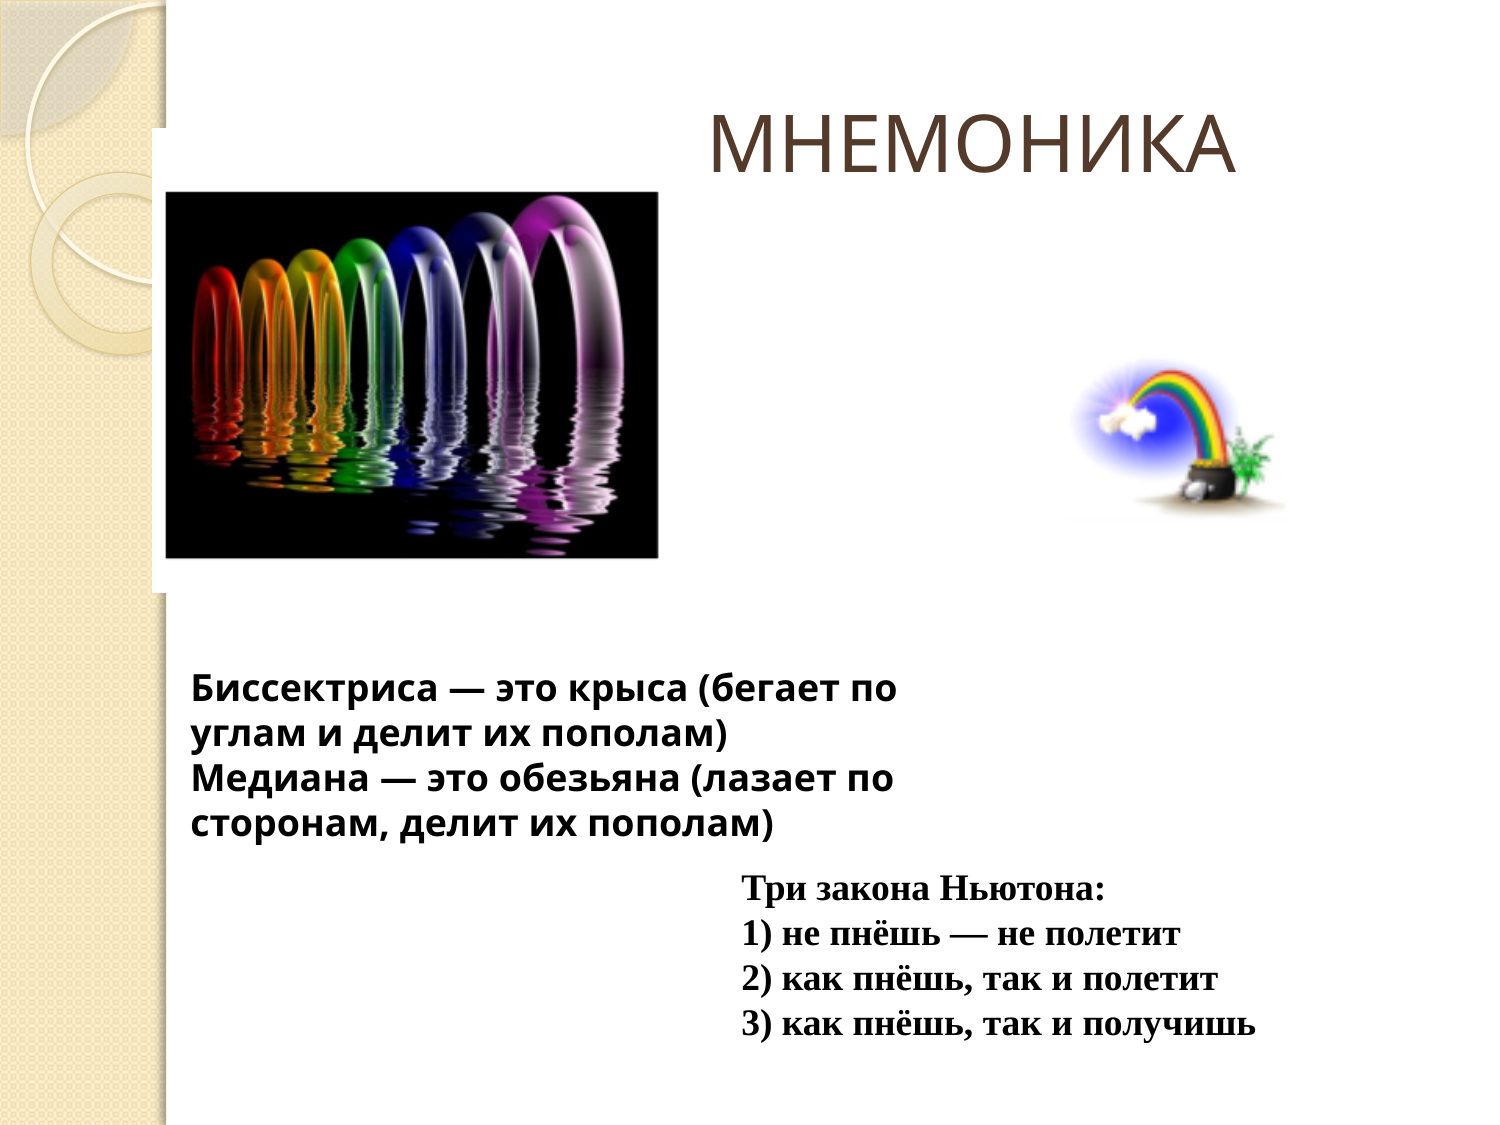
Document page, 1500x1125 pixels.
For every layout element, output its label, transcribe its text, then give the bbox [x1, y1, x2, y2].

title МНЕМОНИКА [691, 46, 1277, 235]
picture [152, 128, 694, 594]
text_box Три закона Ньютона: 1) не пнёшь — не полетит 2) как пнёшь, так и полетит 3) как пнёшь, так и получишь [726, 855, 1477, 1051]
picture [1042, 234, 1351, 587]
text_box Биссектриса — это крыса (бегает по углам и делит их пополам) Медиана — это обезьяна (лазает по сторонам, делит их пополам) [175, 656, 973, 851]
